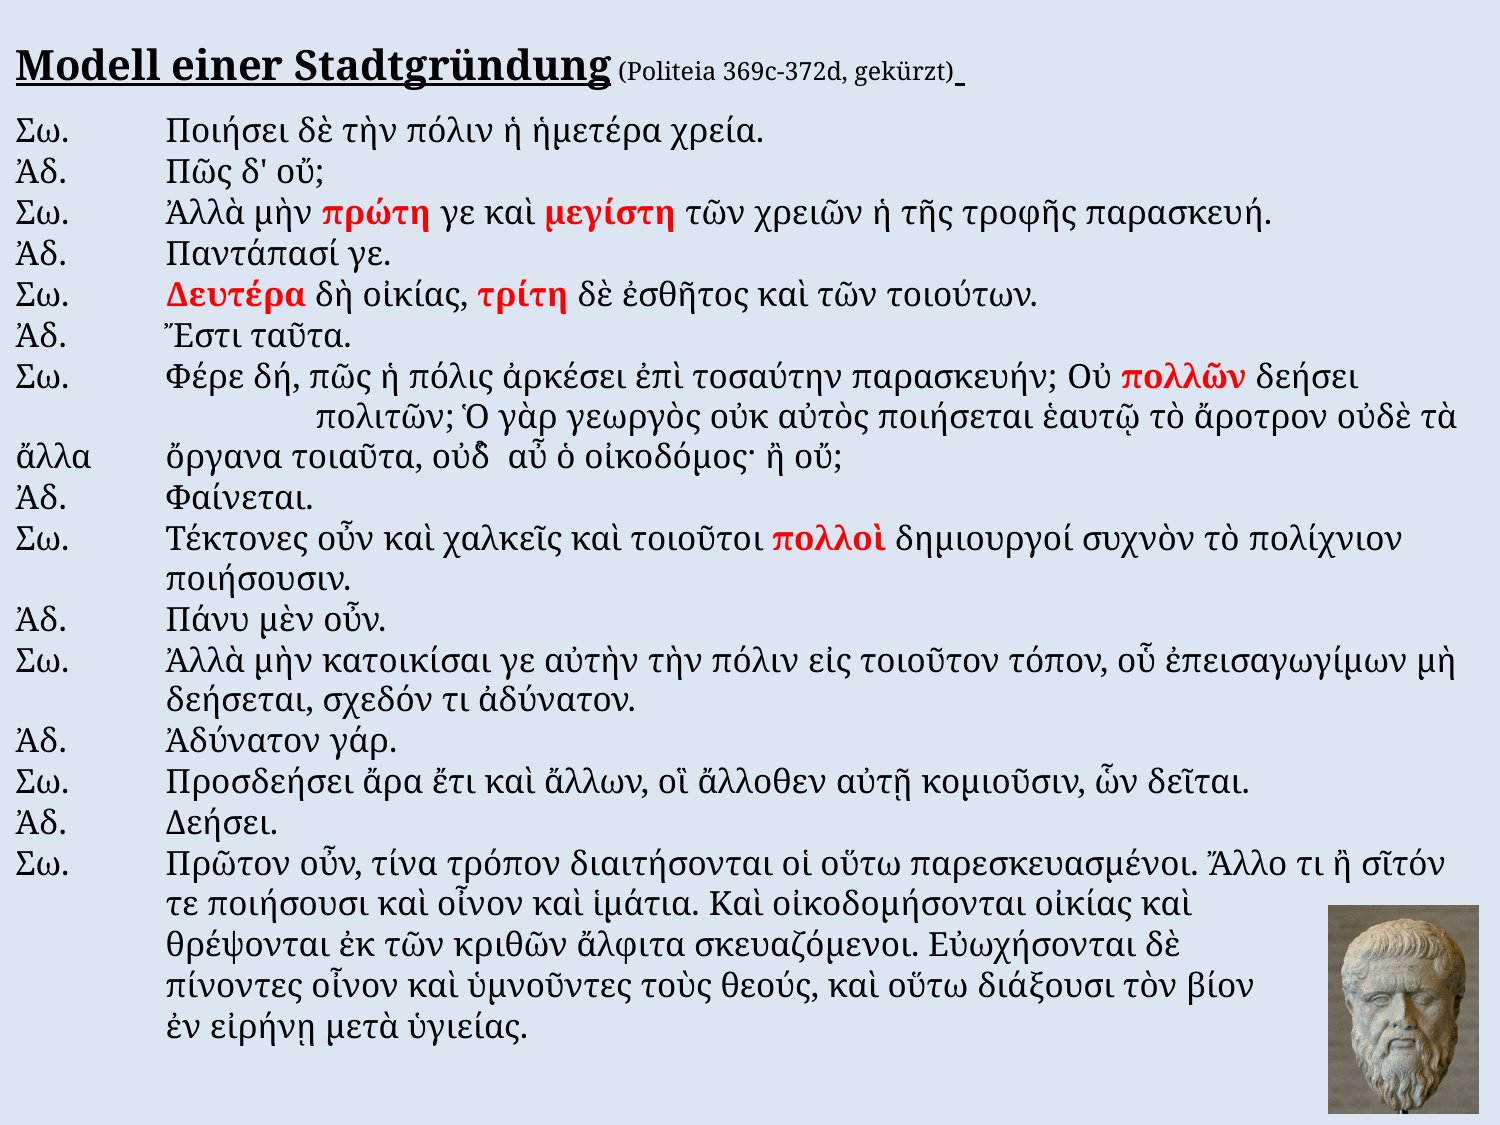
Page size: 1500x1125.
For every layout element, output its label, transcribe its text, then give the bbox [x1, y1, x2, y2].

text_box Modell einer Stadtgründung (Politeia 369c-372d, gekürzt) Σω. Ποιήσει δὲ τὴν πόλιν ἡ ἡμετέρα χρεία. Ἀδ. Πῶς δ' οὔ; Σω. Ἀλλὰ μὴν πρώτη γε καὶ μεγίστη τῶν χρειῶν ἡ τῆς τροφῆς παρασκευή. Ἀδ. Παντάπασί γε. Σω. Δευτέρα δὴ οἰκίας, τρίτη δὲ ἐσθῆτος καὶ τῶν τοιούτων. Ἀδ. Ἔστι ταῦτα. Σω. Φέρε δή, πῶς ἡ πόλις ἀρκέσει ἐπὶ τοσαύτην παρασκευήν; Οὐ πολλῶν δεήσει πολιτῶν; Ὁ γὰρ γεωργὸς οὐκ αὐτὸς ποιήσεται ἑαυτῷ τὸ ἄροτρον οὐδὲ τὰ ἄλλα ὄργανα τοιαῦτα, οὐδ̉ αὖ ὁ οἰκοδόμος· ἢ οὔ; Ἀδ. Φαίνεται. Σω. Τέκτονες οὖν καὶ χαλκεῖς καὶ τοιοῦτοι πολλοὶ δημιουργοί συχνὸν τὸ πολίχνιον ποιήσουσιν. Ἀδ. Πάνυ μὲν οὖν. Σω. Ἀλλὰ μὴν κατοικίσαι γε αὐτὴν τὴν πόλιν εἰς τοιοῦτον τόπον, οὗ ἐπεισαγωγίμων μὴ δεήσεται, σχεδόν τι ἀδύνατον. Ἀδ. Ἀδύνατον γάρ. Σω. Προσδεήσει ἄρα ἔτι καὶ ἄλλων, οἳ ἄλλοθεν αὐτῇ κομιοῦσιν, ὧν δεῖται. Ἀδ. Δεήσει. Σω. Πρῶτον οὖν, τίνα τρόπον διαιτήσονται οἱ οὕτω παρεσκευασμένοι. Ἄλλο τι ἢ σῖτόν τε ποιήσουσι καὶ οἶνον καὶ ἱμάτια. Καὶ οἰκοδομήσονται οἰκίας καὶ θρέψονται ἐκ τῶν κριθῶν ἄλφιτα σκευαζόμενοι. Εὐωχήσονται δὲ πίνοντες οἶνον καὶ ὑμνοῦντες τοὺς θεούς, καὶ οὕτω διάξουσι τὸν βίον ἐν εἰρήνῃ μετὰ ὑγιείας. [0, 30, 1480, 1053]
picture [1328, 904, 1479, 1114]
